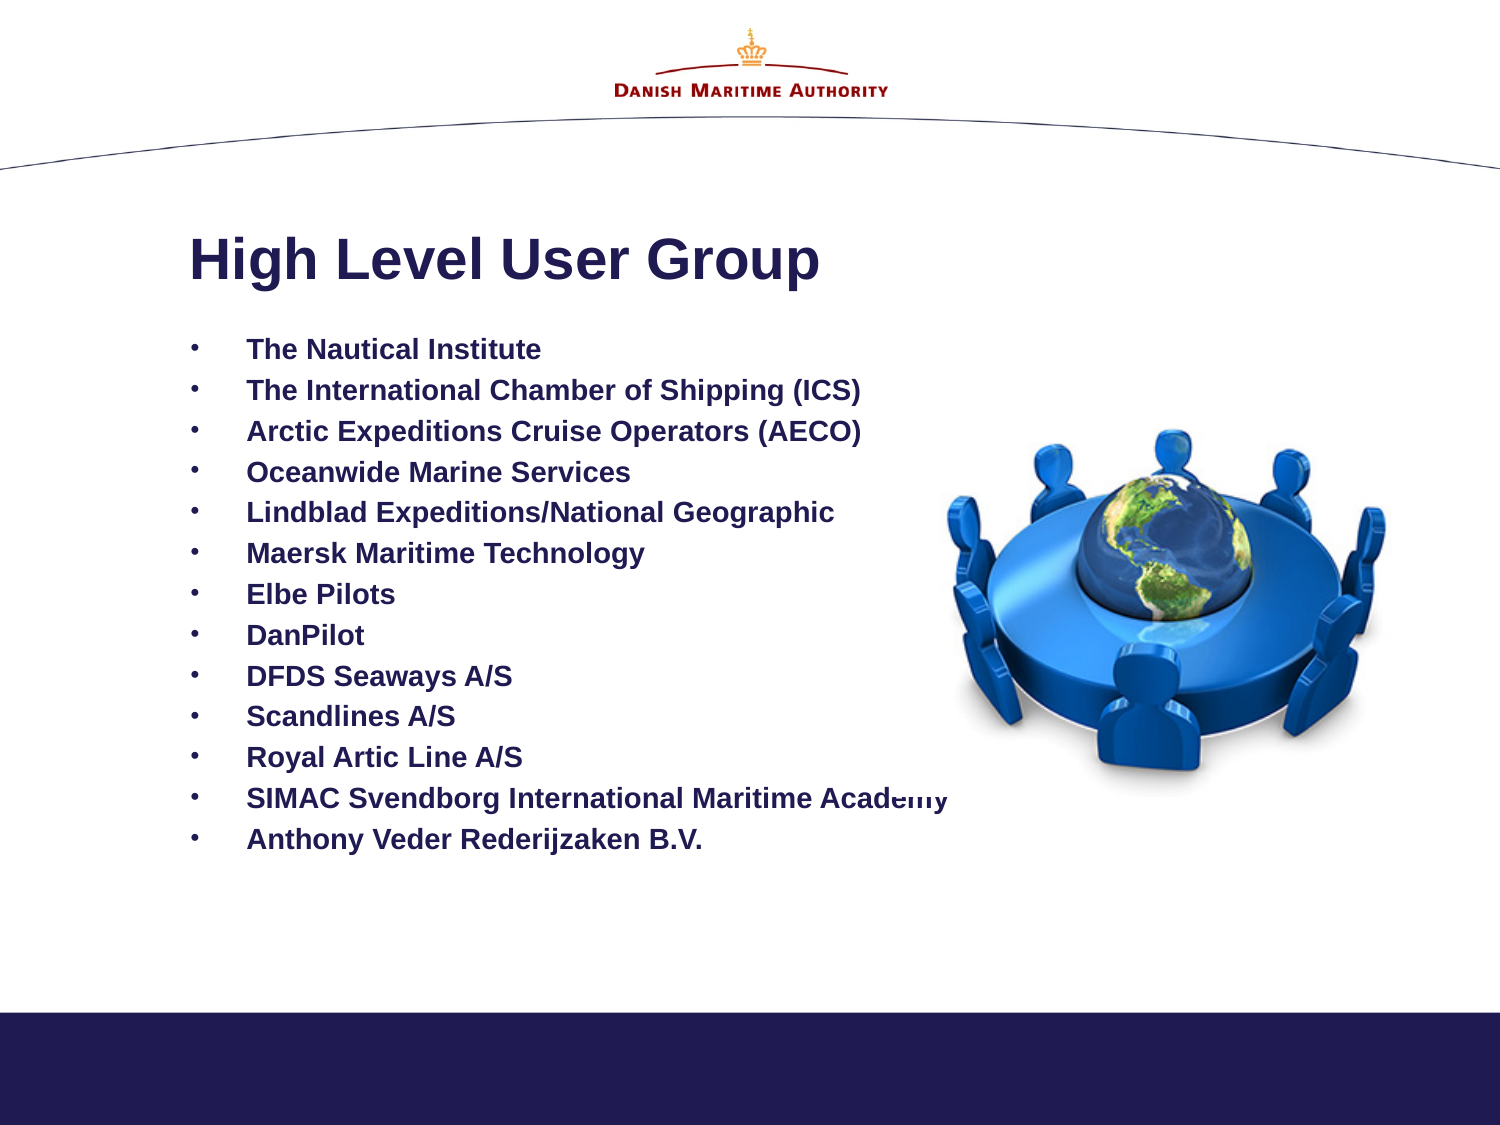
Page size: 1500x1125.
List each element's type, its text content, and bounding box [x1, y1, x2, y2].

picture [0, 28, 1500, 184]
title High Level User Group [174, 224, 1388, 288]
list The Nautical Institute The International Chamber of Shipping (ICS) Arctic Expeditions Cruise Operators (AECO) Oceanwide Marine Services Lindblad Expeditions/National Geographic Maersk Maritime Technology Elbe Pilots DanPilot DFDS Seaways A/S Scandlines A/S Royal Artic Line A/S SIMAC Svendborg International Maritime Academy Anthony Veder Rederijzaken B.V. [174, 322, 1388, 988]
picture [891, 380, 1439, 797]
